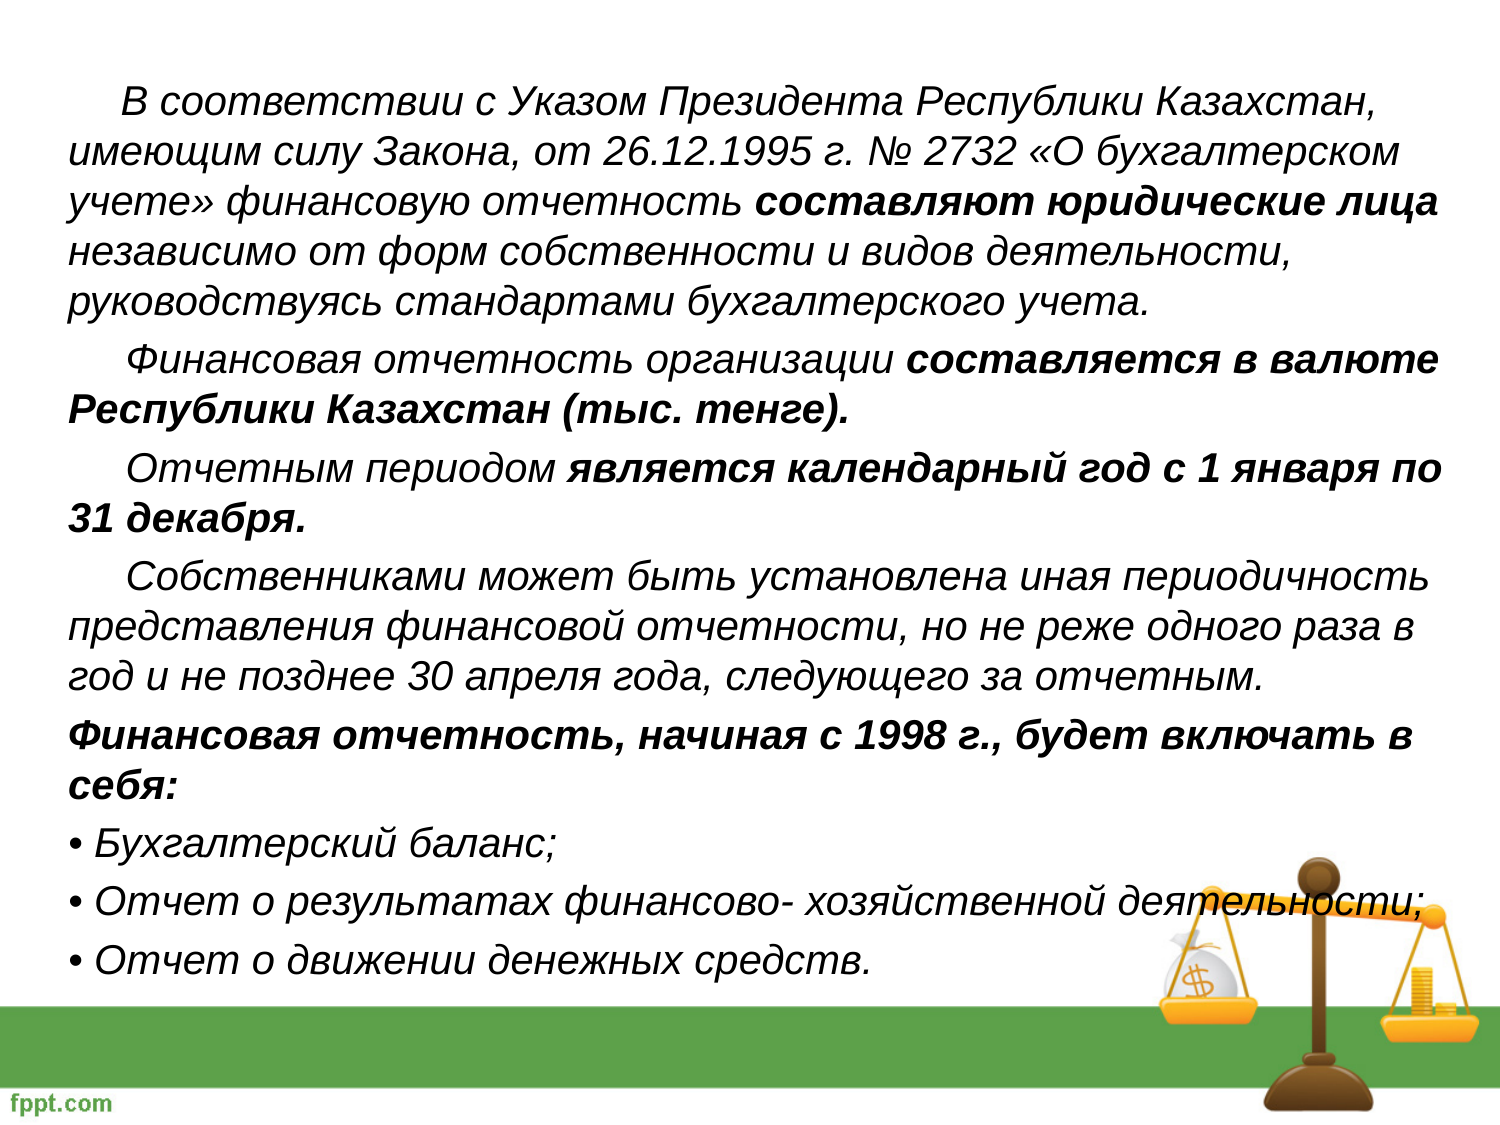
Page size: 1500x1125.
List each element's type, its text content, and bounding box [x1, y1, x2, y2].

list В соответствии с Указом Президента Республики Казахстан, имеющим силу Закона, от 26.12.1995 г. № 2732 «О бухгалтерском учете» финансовую отчетность составляют юридические лица независимо от форм собственности и видов деятельности, руководствуясь стандартами бухгалтерского учета. Финансовая отчетность организации составляется в валюте Республики Казахстан (тыс. тенге). Отчетным периодом является календарный год с 1 января по 31 декабря. Собственниками может быть установлена иная периодичность представления финансовой отчетности, но не реже одного раза в год и не позднее 30 апреля года, следующего за отчетным. Финансовая отчетность, начиная с 1998 г., будет включать в себя: • Бухгалтерский баланс; • Отчет о результатах финансово- хозяйственной деятельности; • Отчет о движении денежных средств. [53, 66, 1459, 1005]
picture [0, 0, 1500, 1125]
